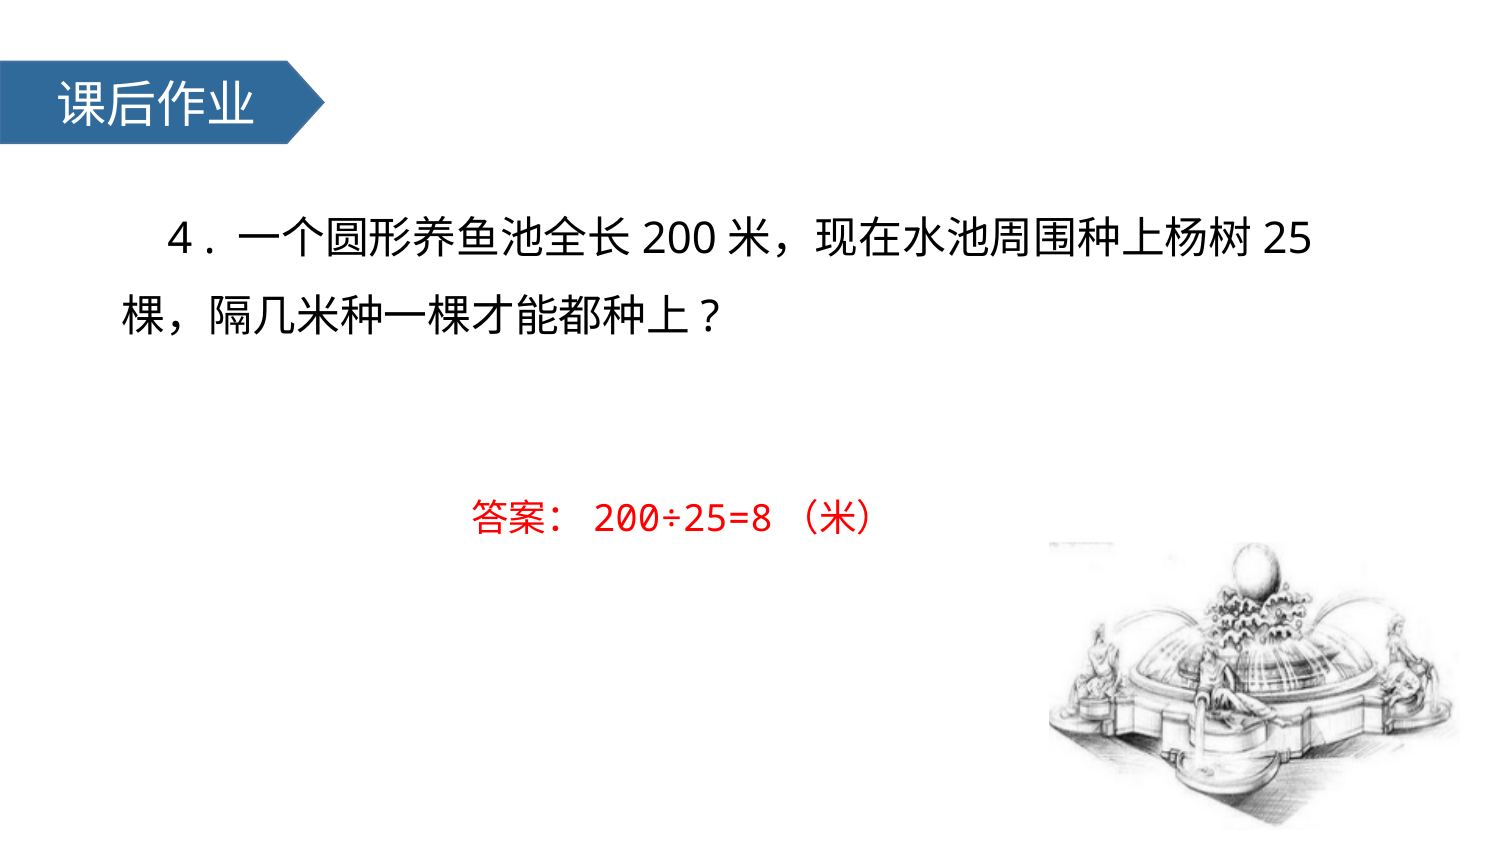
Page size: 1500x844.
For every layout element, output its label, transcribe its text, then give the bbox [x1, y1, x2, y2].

text_box 课后作业 [0, 61, 324, 144]
picture [1049, 541, 1460, 830]
text_box 答案：200÷25=8（米） [364, 465, 1002, 545]
text_box 4 . 一个圆形养鱼池全长200米，现在水池周围种上杨树25棵，隔几米种一棵才能都种上? [110, 177, 1364, 347]
